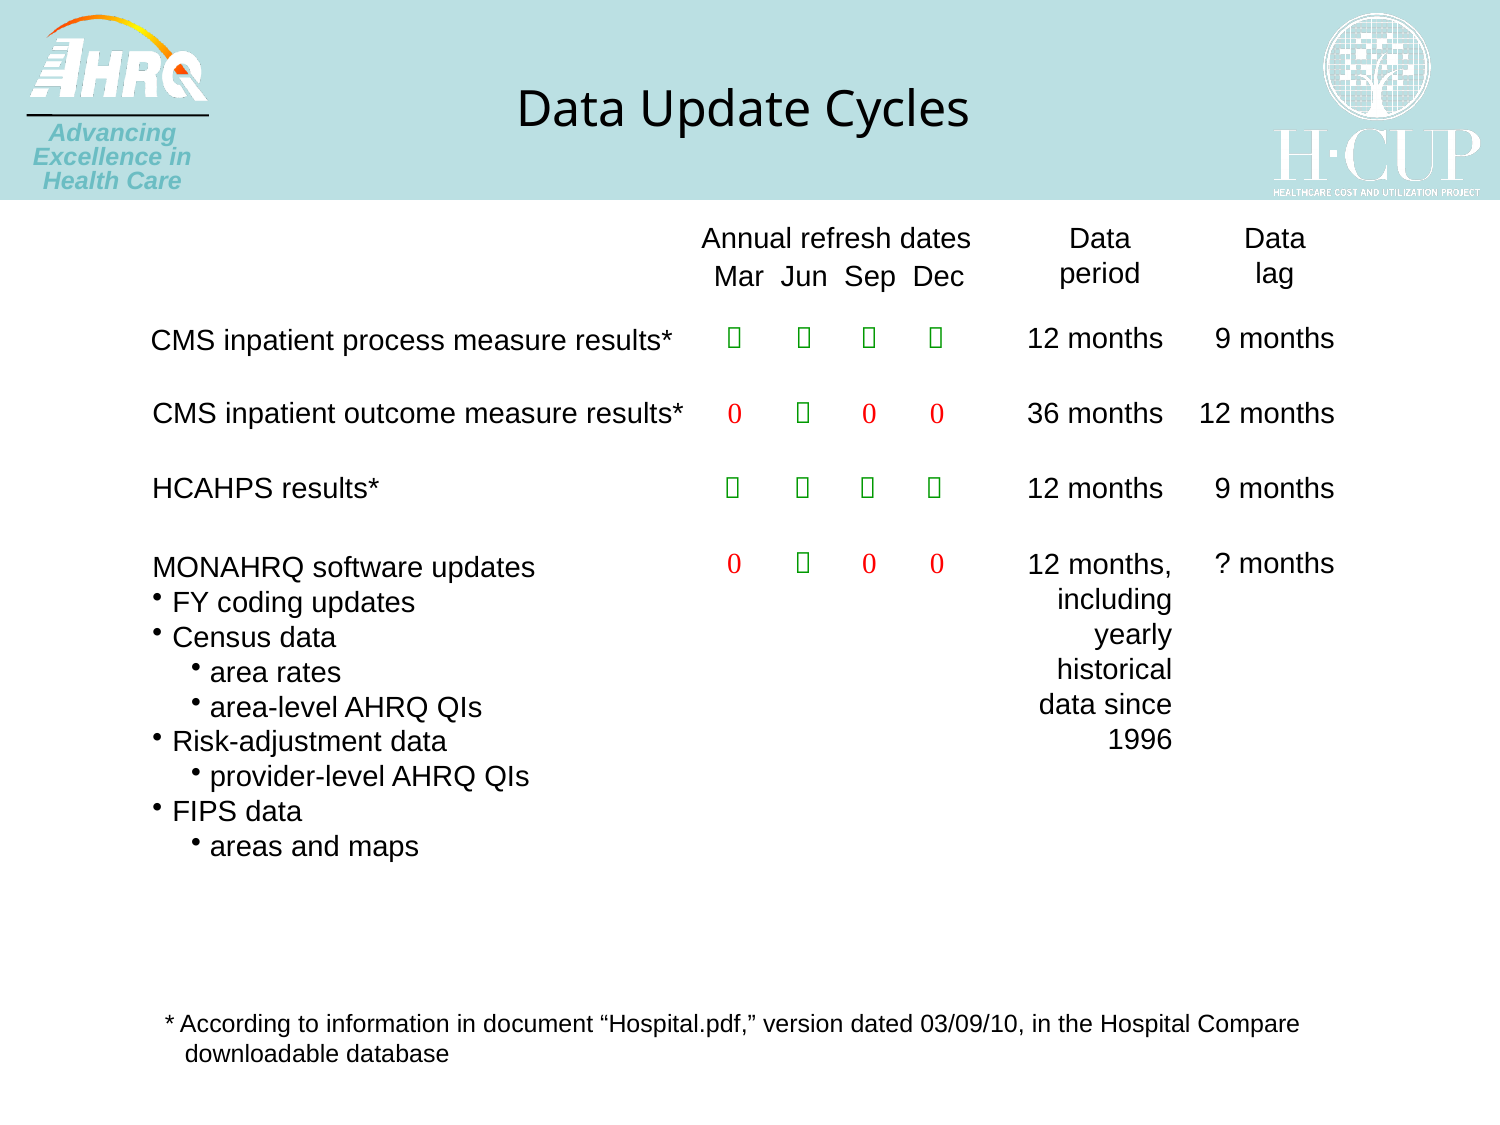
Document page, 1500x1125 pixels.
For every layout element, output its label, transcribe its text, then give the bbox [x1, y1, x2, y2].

picture [26, 12, 211, 104]
title Data Update Cycles [249, 12, 1238, 201]
picture [1270, 10, 1483, 199]
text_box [137, 212, 1363, 1076]
